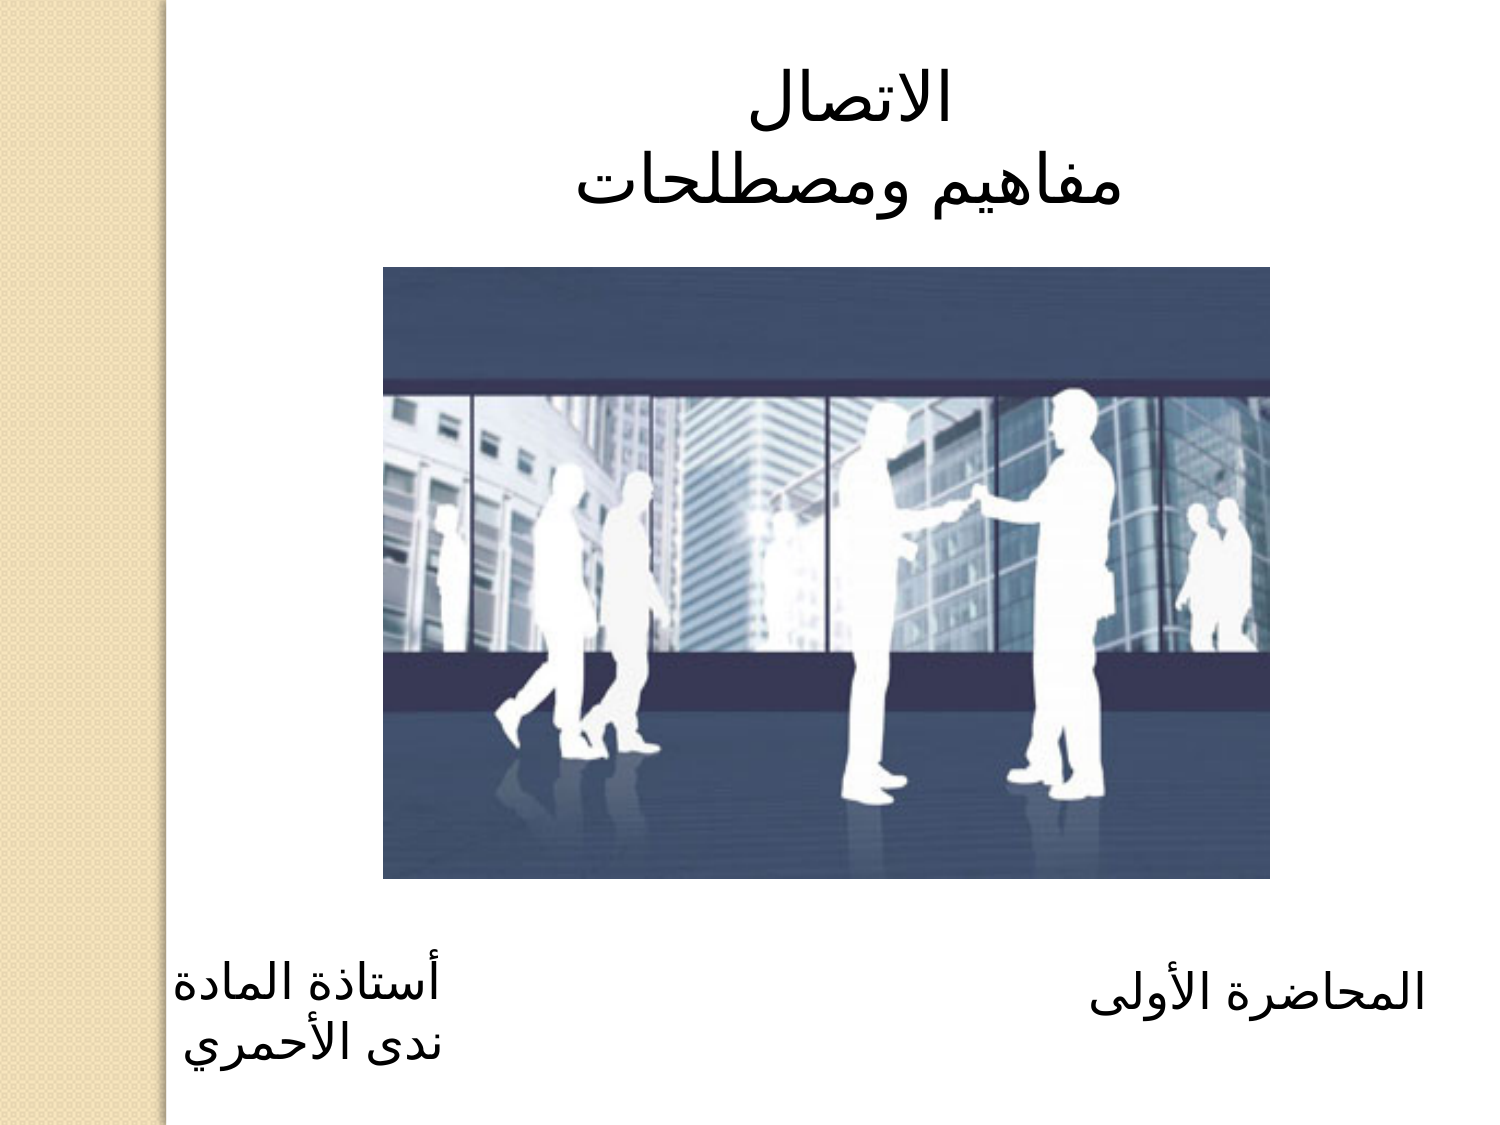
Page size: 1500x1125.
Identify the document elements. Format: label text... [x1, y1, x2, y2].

picture [383, 266, 1270, 880]
text_box أستاذة المادة ندى الأحمري [64, 941, 550, 1077]
text_box الاتصال مفاهيم ومصطلحات [235, 45, 1466, 233]
text_box المحاضرة الأولى [1068, 952, 1447, 1027]
